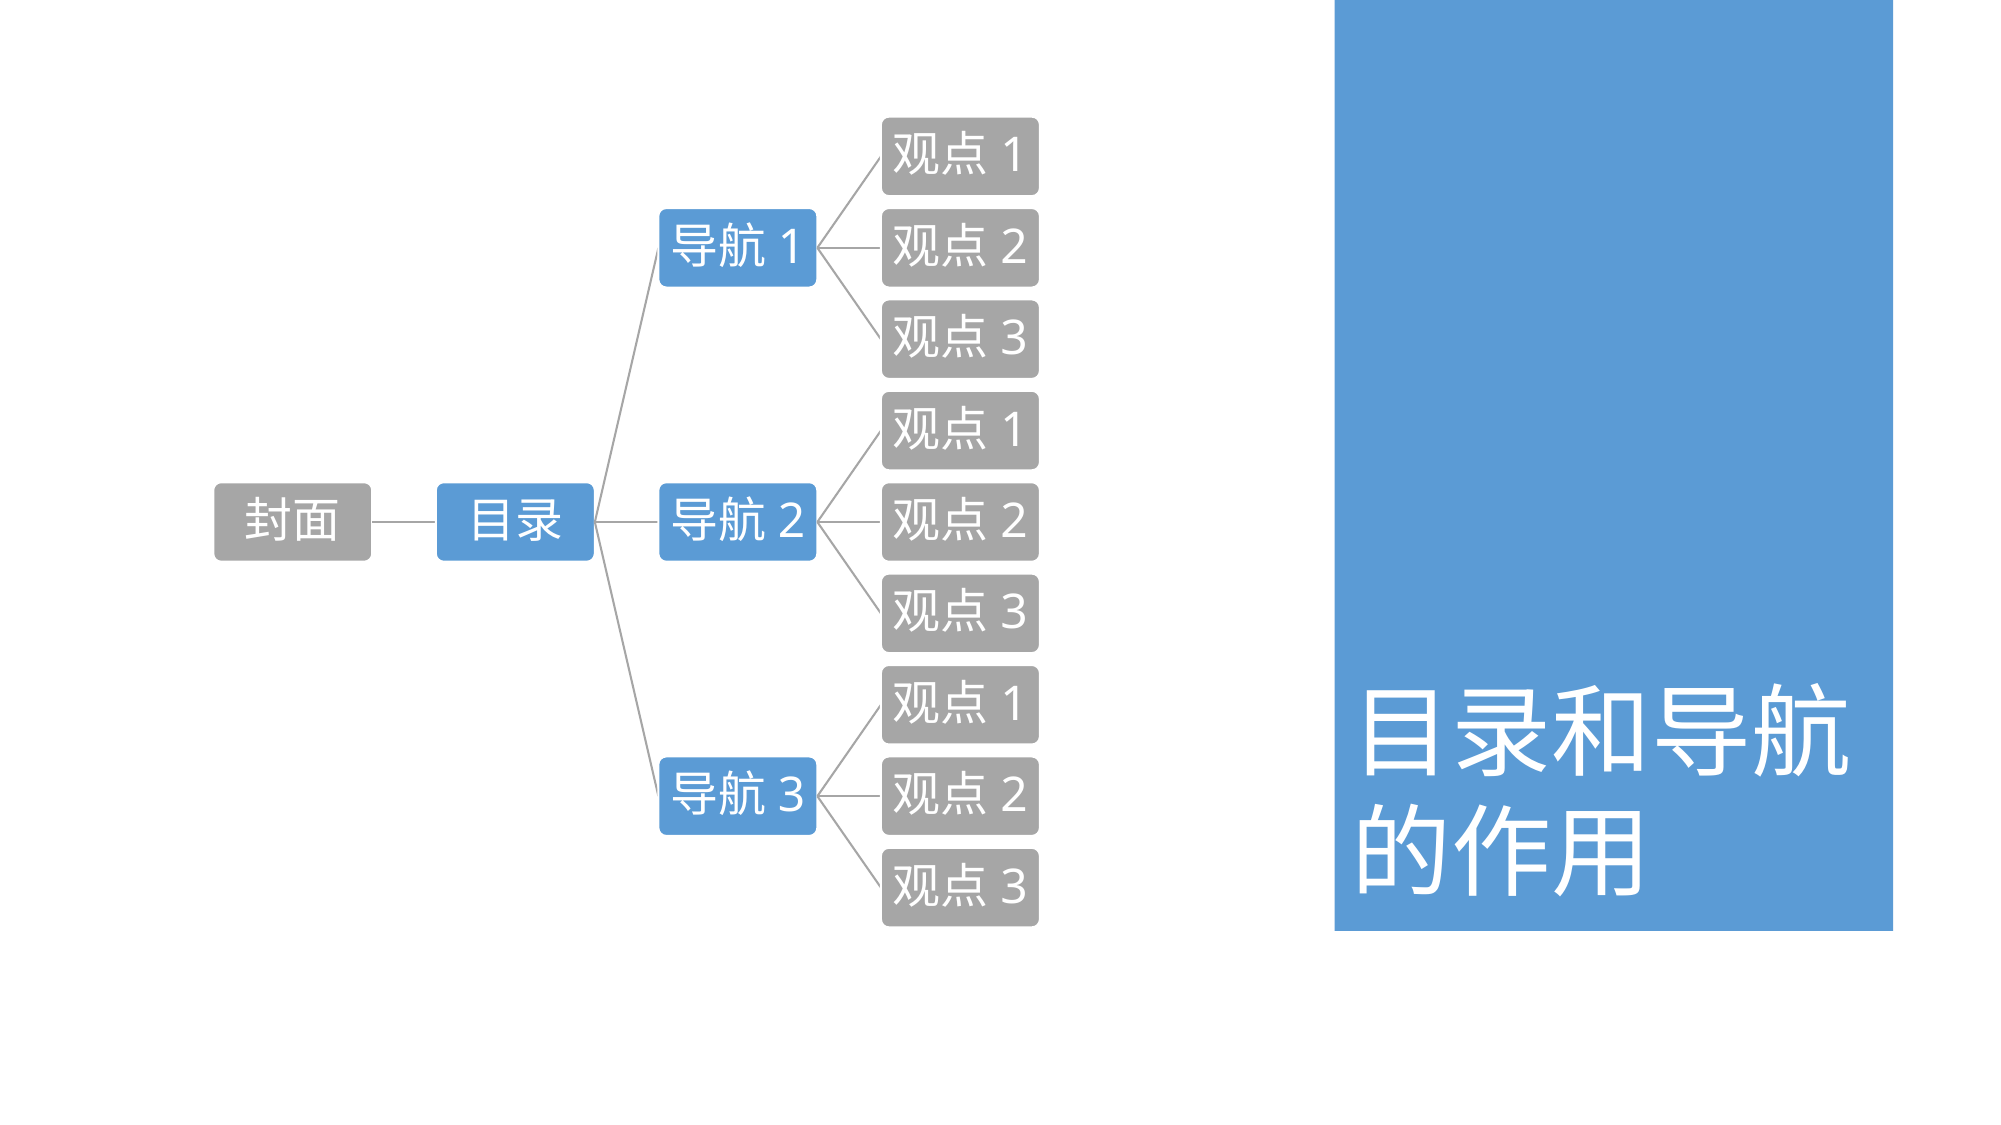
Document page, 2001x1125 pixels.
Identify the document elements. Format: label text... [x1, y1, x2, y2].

text_box 目录和导航 的作用 [1337, 660, 1867, 916]
text_box [1333, 0, 1894, 932]
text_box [213, 116, 1040, 928]
